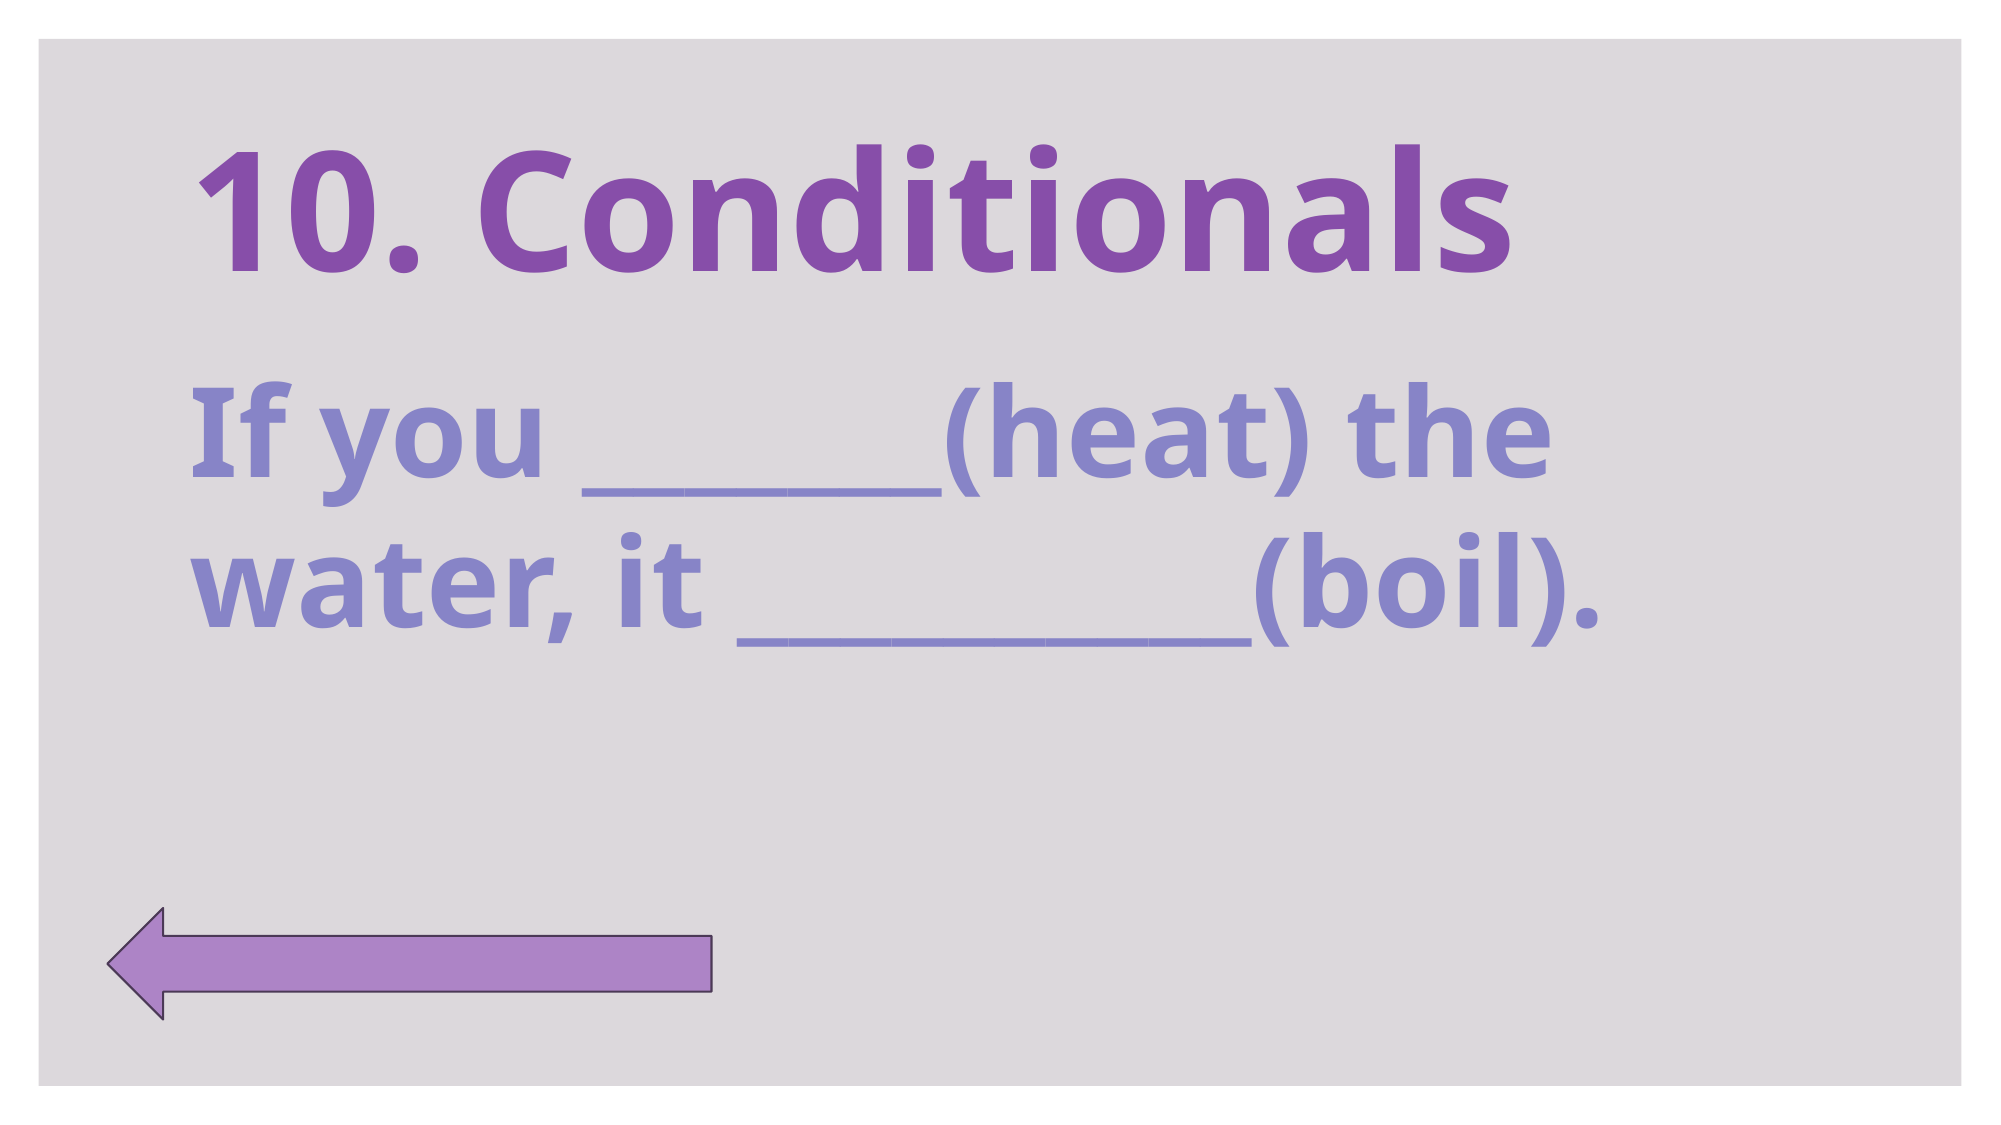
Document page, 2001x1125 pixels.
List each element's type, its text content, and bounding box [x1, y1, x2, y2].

list If you _______(heat) the water, it __________(boil). [174, 345, 1825, 990]
text_box [106, 907, 713, 1021]
title 10. Conditionals [174, 105, 1825, 331]
